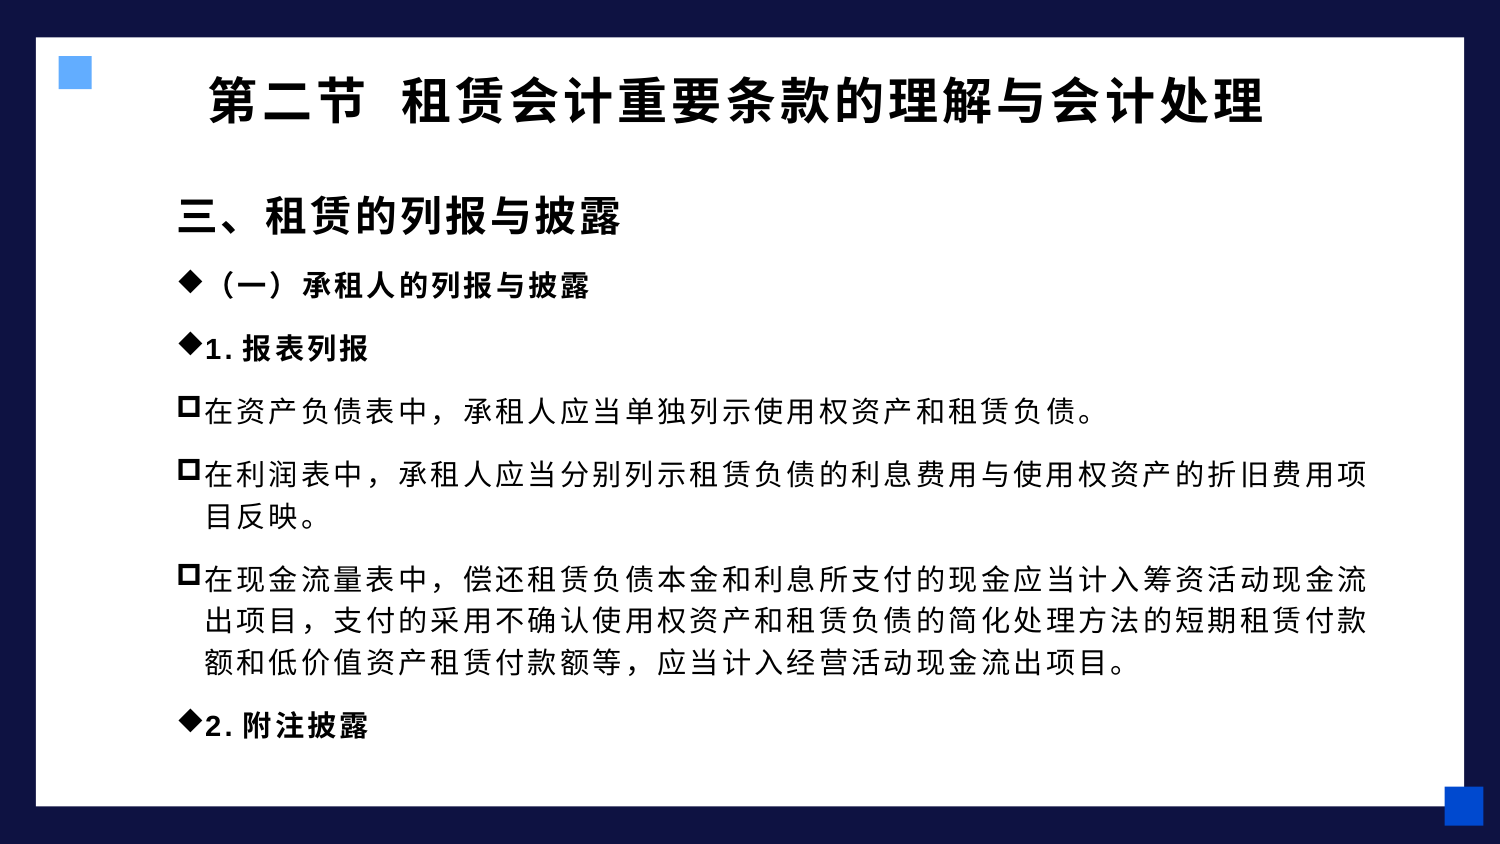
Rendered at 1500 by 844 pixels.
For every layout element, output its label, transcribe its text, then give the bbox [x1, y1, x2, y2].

title 第二节 租赁会计重要条款的理解与会计处理 [141, 48, 1327, 138]
list 三、租赁的列报与披露 （一）承租人的列报与披露 1.报表列报 在资产负债表中，承租人应当单独列示使用权资产和租赁负债。 在利润表中，承租人应当分别列示租赁负债的利息费用与使用权资产的折旧费用项目反映。 在现金流量表中，偿还租赁负债本金和利息所支付的现金应当计入筹资活动现金流出项目，支付的采用不确认使用权资产和租赁负债的简化处理方法的短期租赁付款额和低价值资产租赁付款额等，应当计入经营活动现金流出项目。 2.附注披露 [159, 179, 1388, 604]
